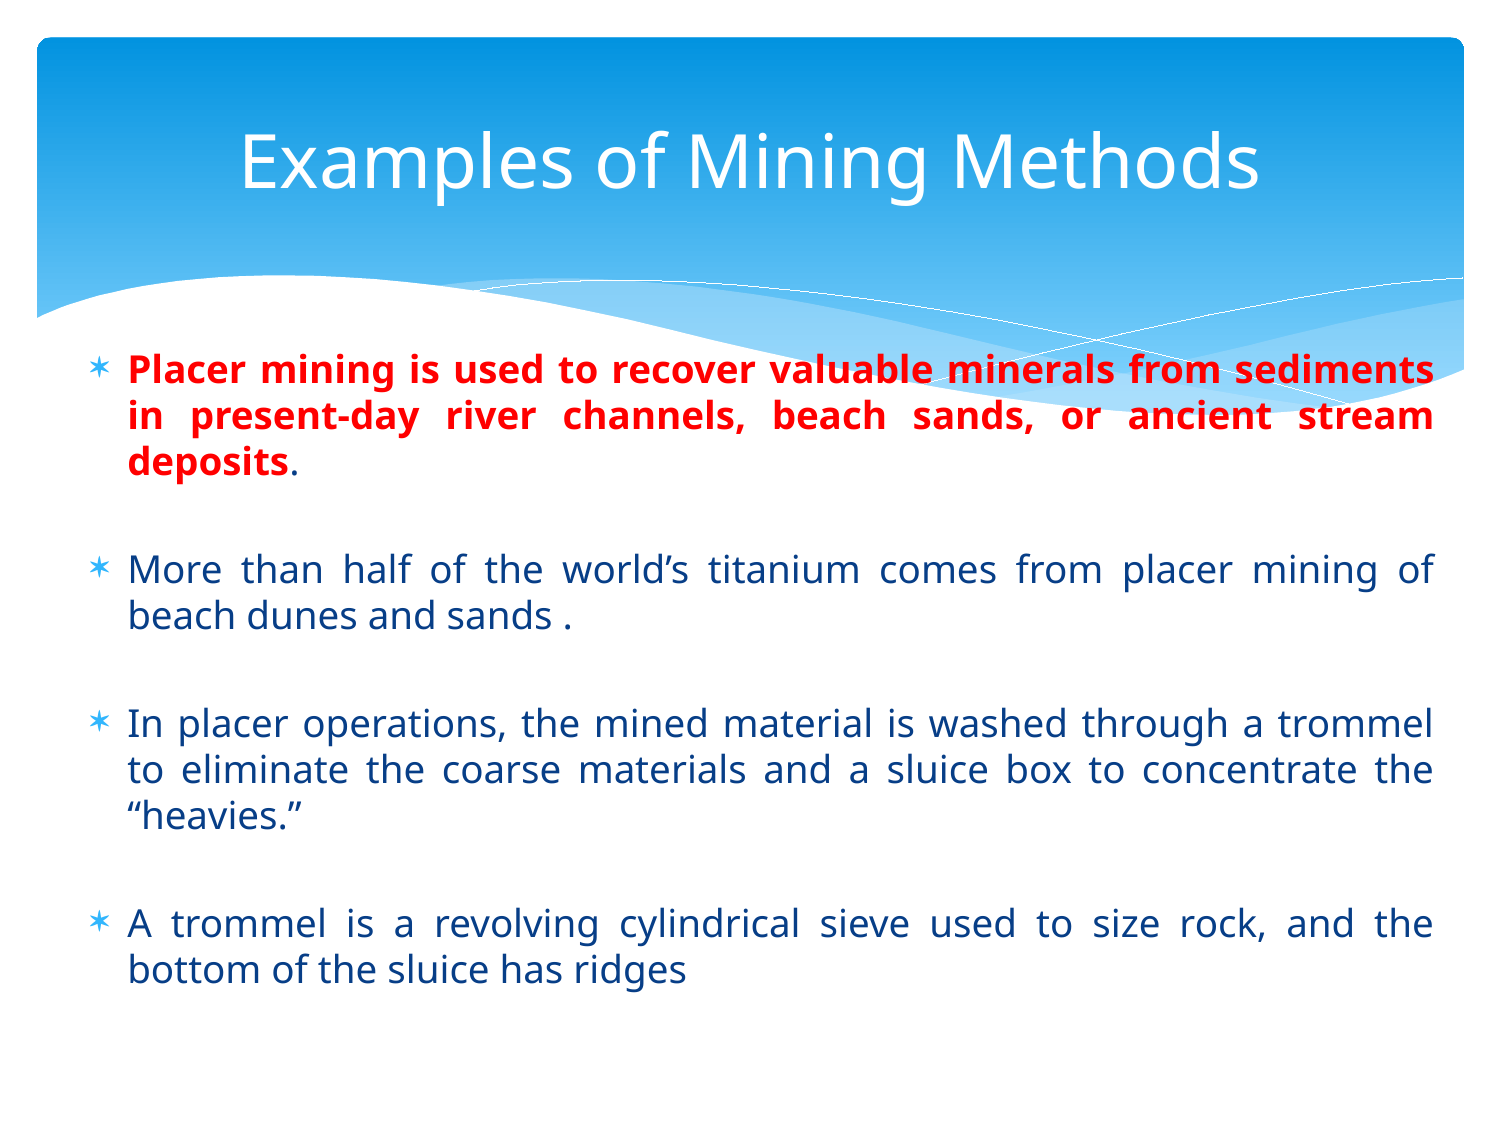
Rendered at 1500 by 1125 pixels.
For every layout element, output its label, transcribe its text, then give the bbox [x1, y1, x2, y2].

list Placer mining is used to recover valuable minerals from sediments in present-day river channels, beach sands, or ancient stream deposits. More than half of the world’s titanium comes from placer mining of beach dunes and sands . In placer operations, the mined material is washed through a trommel to eliminate the coarse materials and a sluice box to concentrate the “heavies.” A trommel is a revolving cylindrical sieve used to size rock, and the bottom of the sluice has ridges [75, 337, 1450, 1005]
title Examples of Mining Methods [75, 55, 1425, 261]
